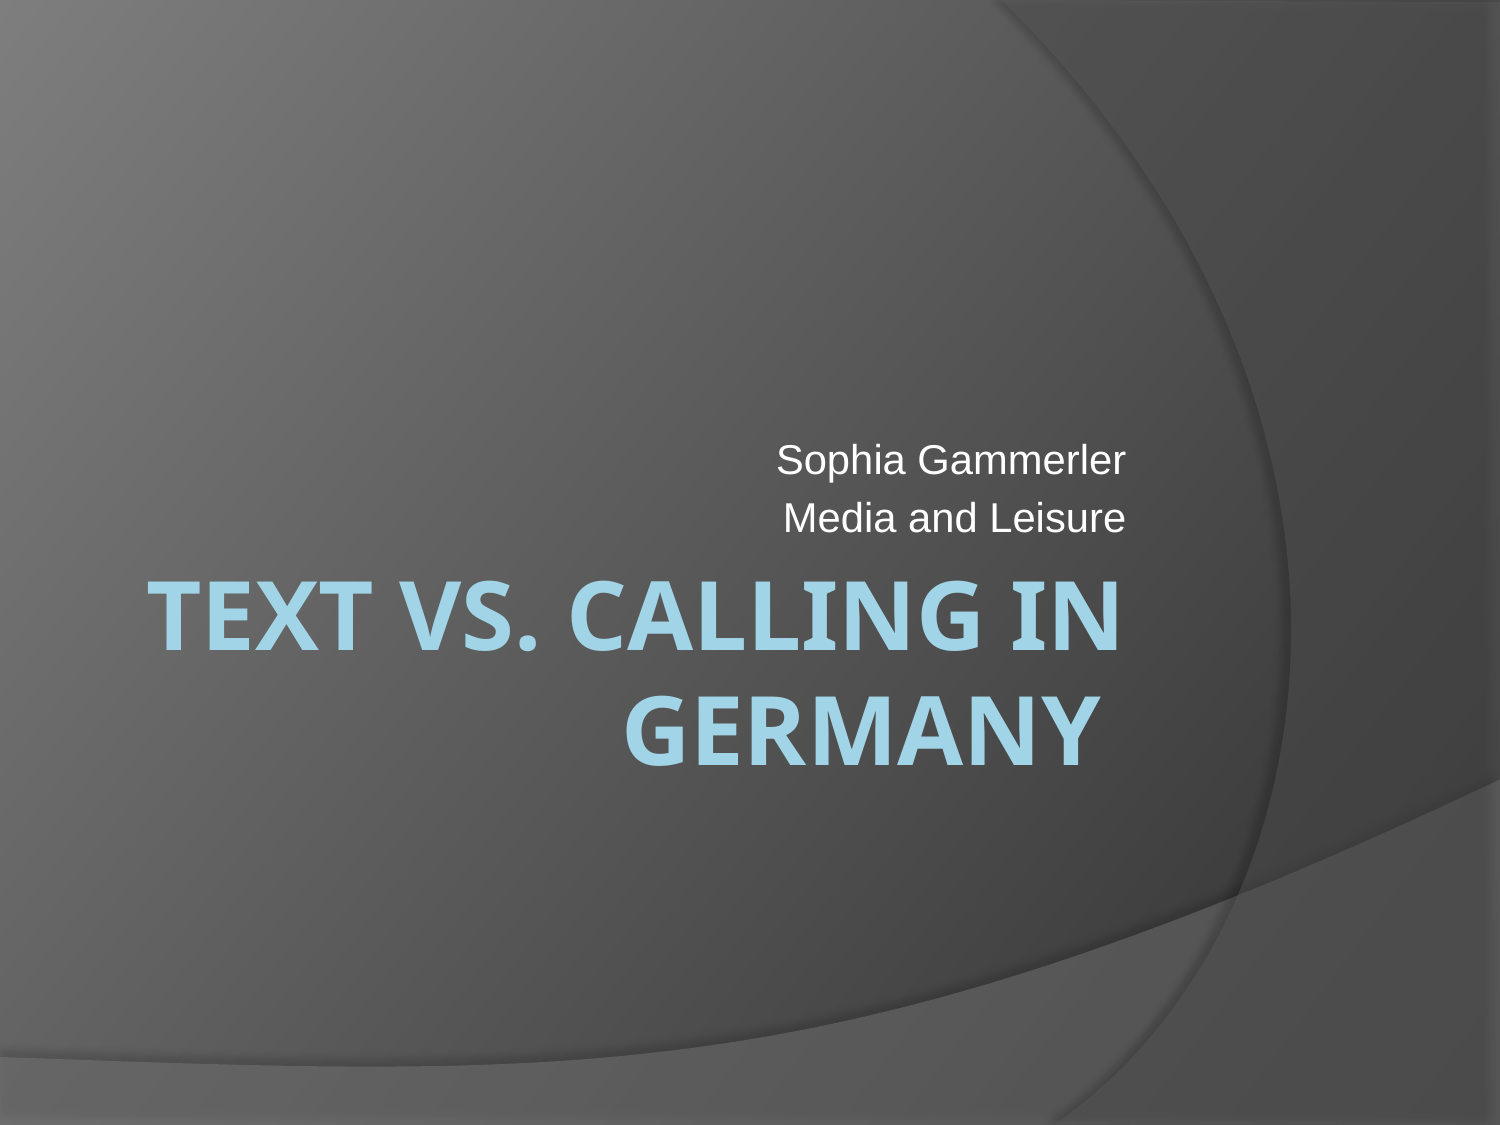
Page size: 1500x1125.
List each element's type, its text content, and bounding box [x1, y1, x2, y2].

title Text vs. Calling in Germany [70, 547, 1134, 926]
subtitle Sophia Gammerler Media and Leisure [70, 253, 1135, 542]
